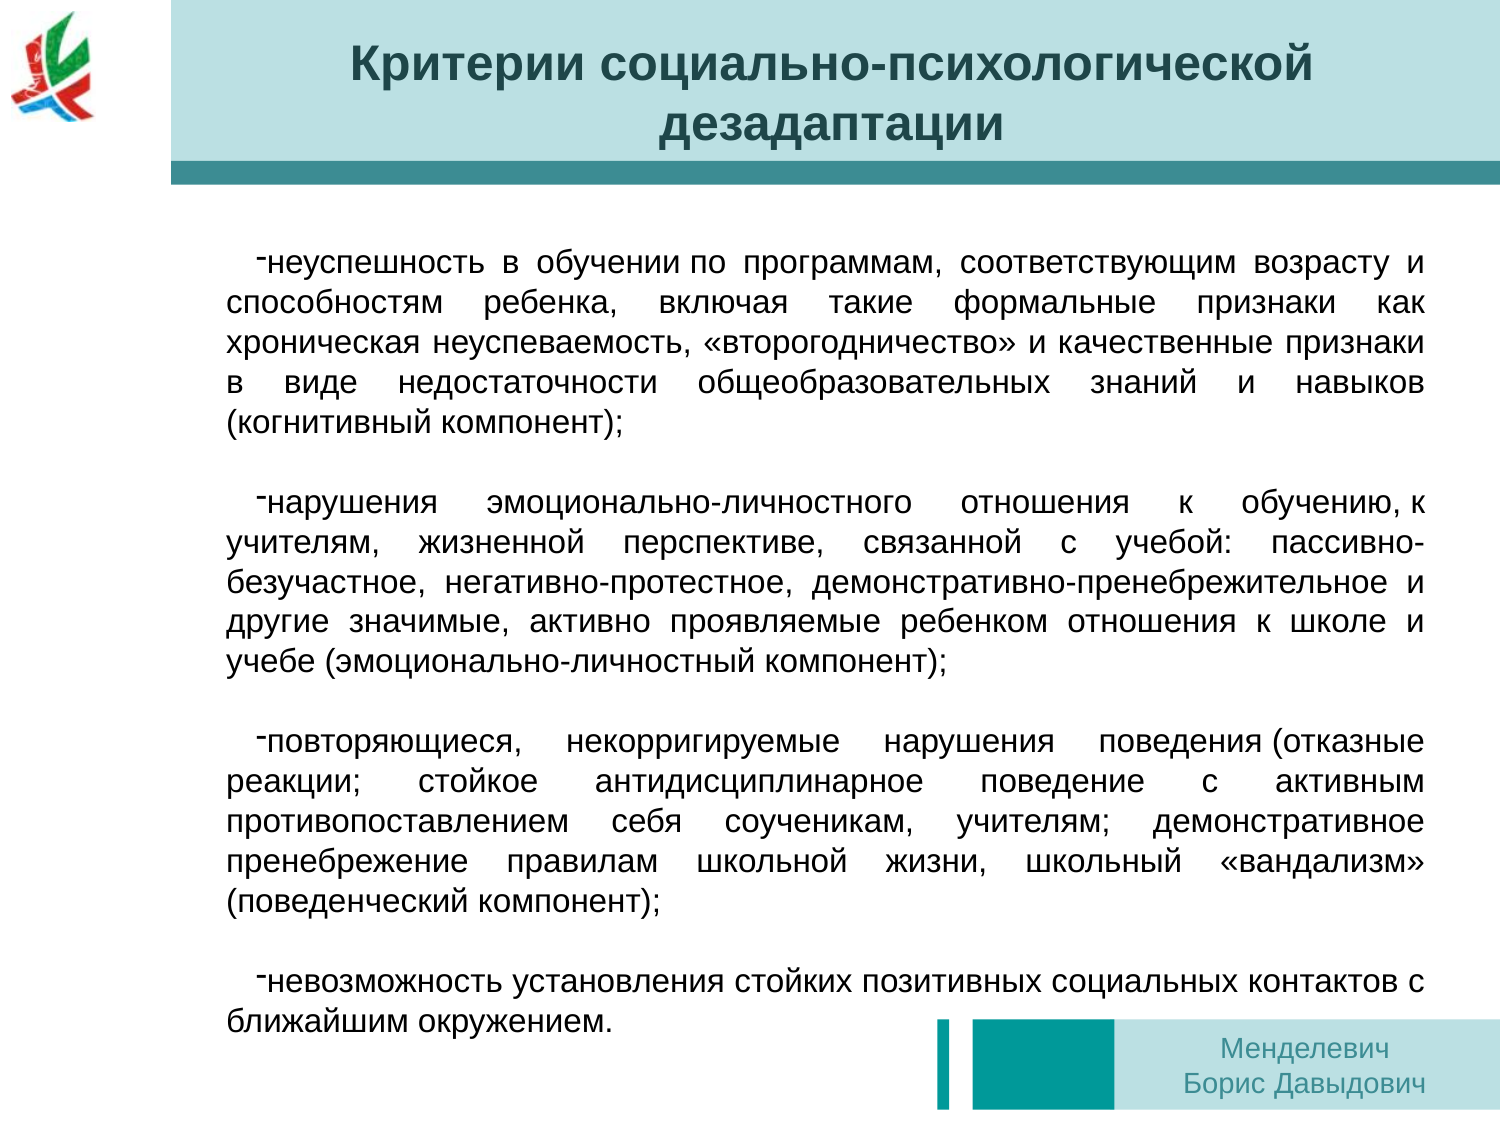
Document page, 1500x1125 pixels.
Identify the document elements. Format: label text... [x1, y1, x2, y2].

text_box неуспешность в обучении по программам, соответствующим возрасту и способностям ребенка, включая такие формальные признаки как хроническая неуспеваемость, «второгодничество» и качественные признаки в виде недостаточности общеобразовательных знаний и навыков (когнитивный компонент); нарушения эмоционально-личностного отношения к обучению, к учителям, жизненной перспективе, связанной с учебой: пассивно-безучастное, негативно-протестное, демонстративно-пренебрежительное и другие значимые, активно проявляемые ребенком отношения к школе и учебе (эмоционально-личностный компонент); повторяющиеся, некорригируемые нарушения поведения (отказные реакции; стойкое антидисциплинарное поведение с активным противопоставлением себя соученикам, учителям; демонстративное пренебрежение правилам школьной жизни, школьный «вандализм» (поведенческий компонент); невозможность установления стойких позитивных социальных контактов с ближайшим окружением. [175, 232, 1442, 1092]
text_box [171, 0, 1500, 160]
picture [11, 11, 96, 122]
text_box [972, 1092, 1115, 1110]
text_box Критерии социально-психологической дезадаптации [222, 23, 1442, 159]
text_box [937, 1092, 950, 1110]
text_box Менделевич Борис Давыдович [1115, 1019, 1500, 1110]
text_box [171, 160, 1500, 185]
